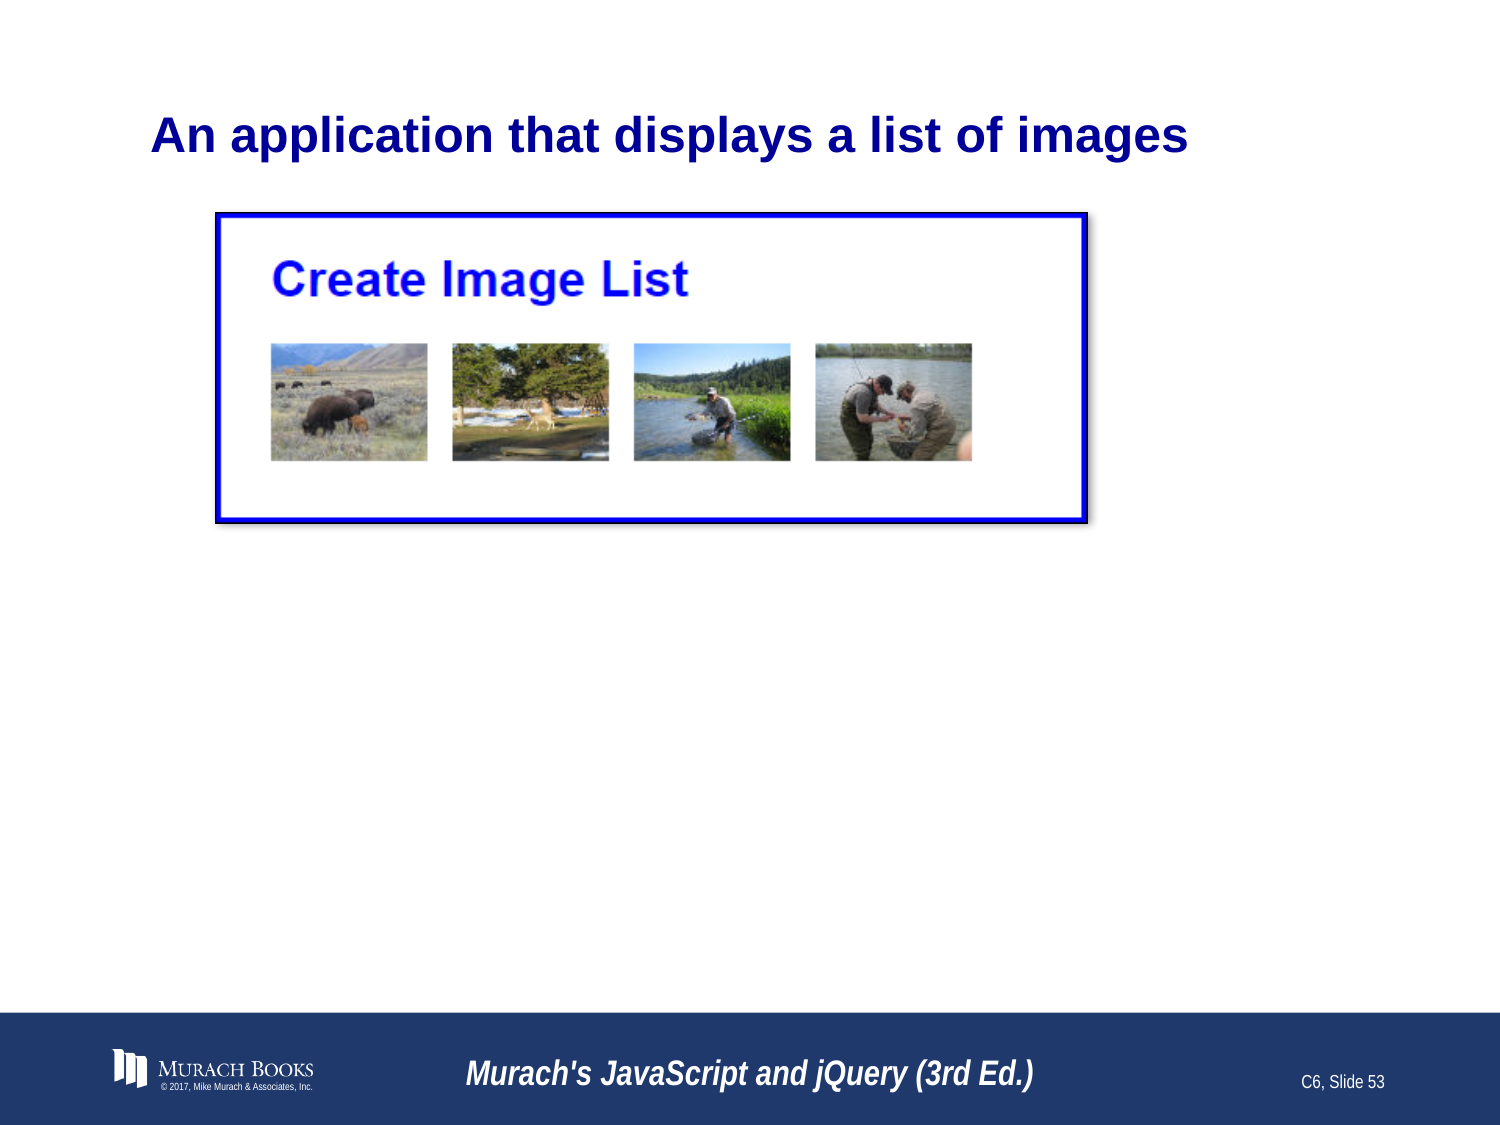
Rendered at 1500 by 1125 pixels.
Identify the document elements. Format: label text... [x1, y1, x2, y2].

slide_number Murach's JavaScript and jQuery (3rd Ed.) [463, 1025, 1050, 1100]
slide_number C6, Slide 53 [1087, 1025, 1400, 1100]
picture [215, 212, 1088, 524]
title An application that displays a list of images [150, 102, 1350, 164]
footer © 2017, Mike Murach & Associates, Inc. [12, 1025, 463, 1100]
